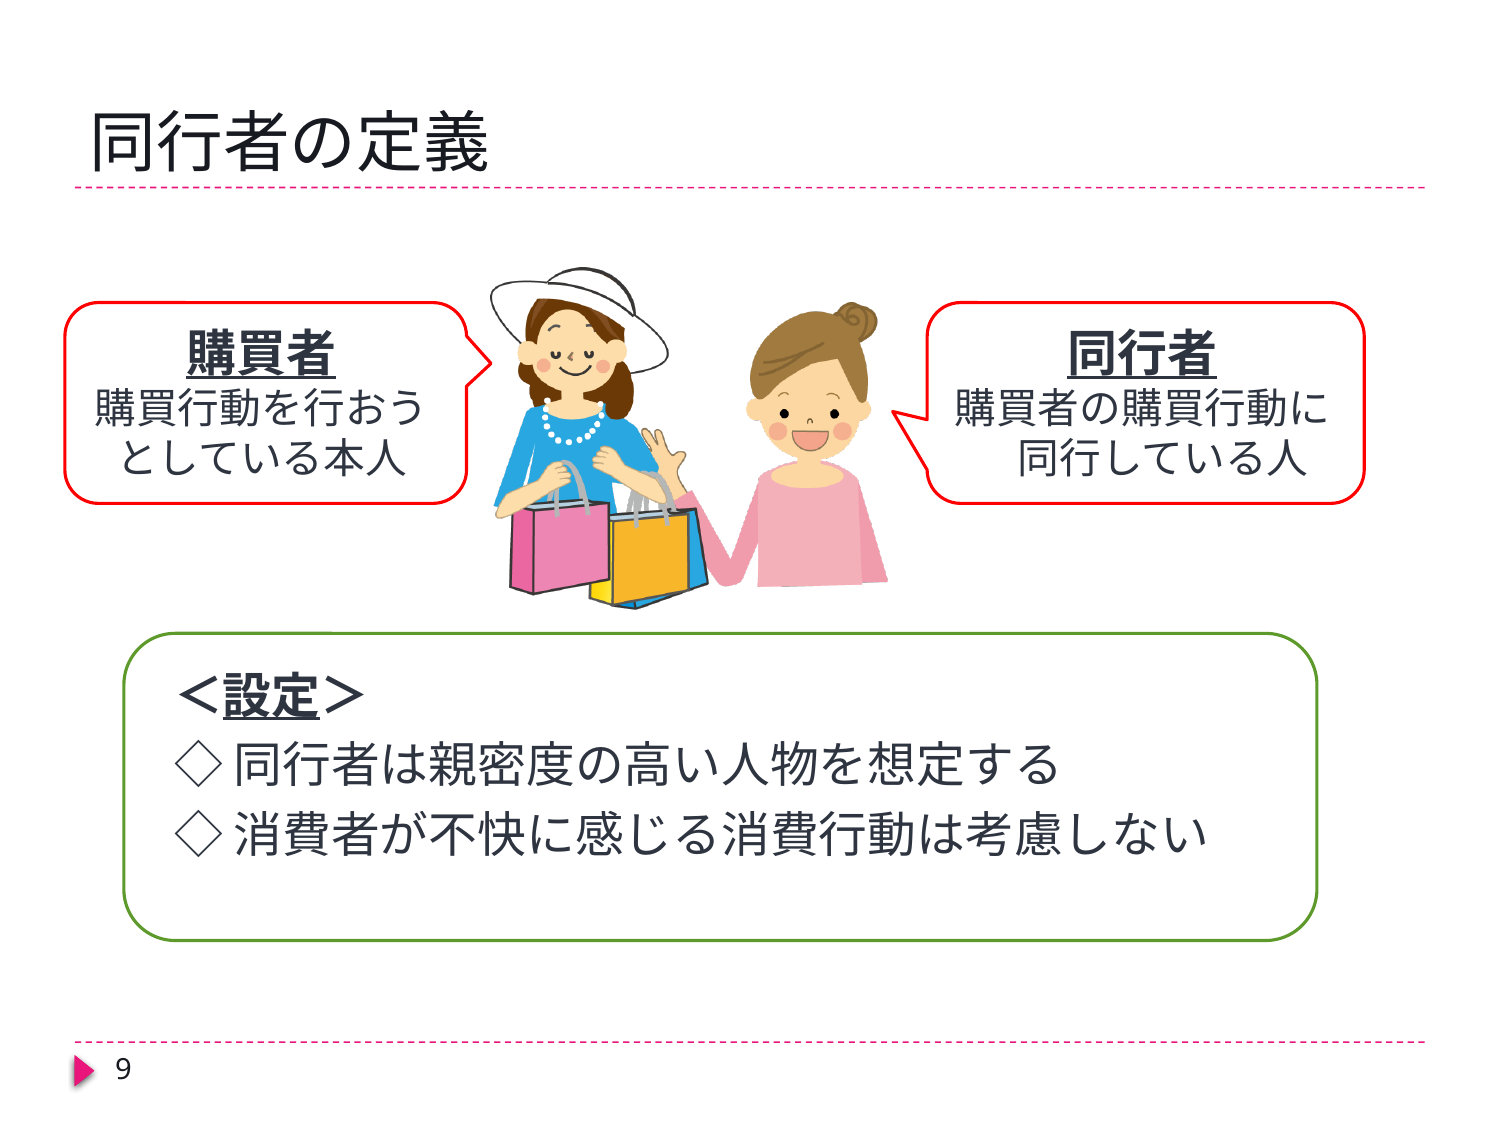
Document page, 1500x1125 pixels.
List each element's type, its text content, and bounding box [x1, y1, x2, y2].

title 同行者の定義 [75, 37, 1425, 188]
slide_number 9 [100, 1042, 426, 1103]
text_box [893, 300, 1366, 505]
text_box [63, 300, 484, 505]
text_box [122, 631, 1319, 943]
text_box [489, 266, 888, 610]
